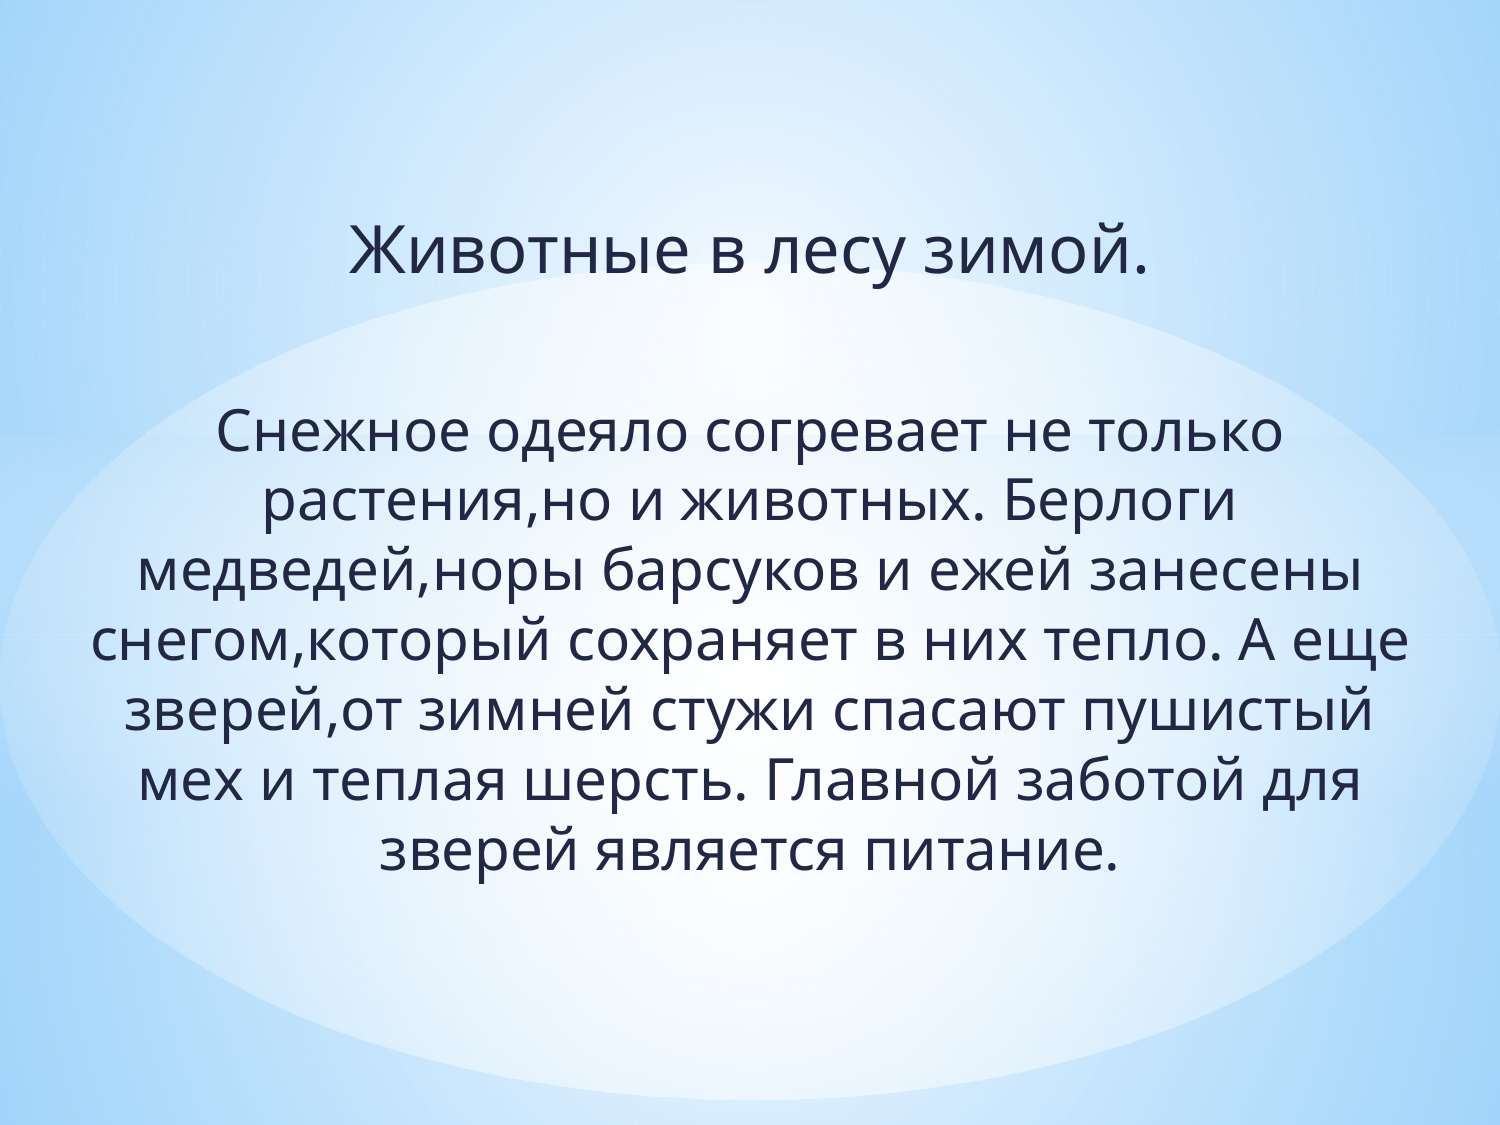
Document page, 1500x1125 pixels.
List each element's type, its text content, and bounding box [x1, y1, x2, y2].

subtitle Животные в лесу зимой. Снежное одеяло согревает не только растения,но и животных. Берлоги медведей,норы барсуков и ежей занесены снегом,который сохраняет в них тепло. А еще зверей,от зимней стужи спасают пушистый мех и теплая шерсть. Главной заботой для зверей является питание. [64, 0, 1436, 1125]
